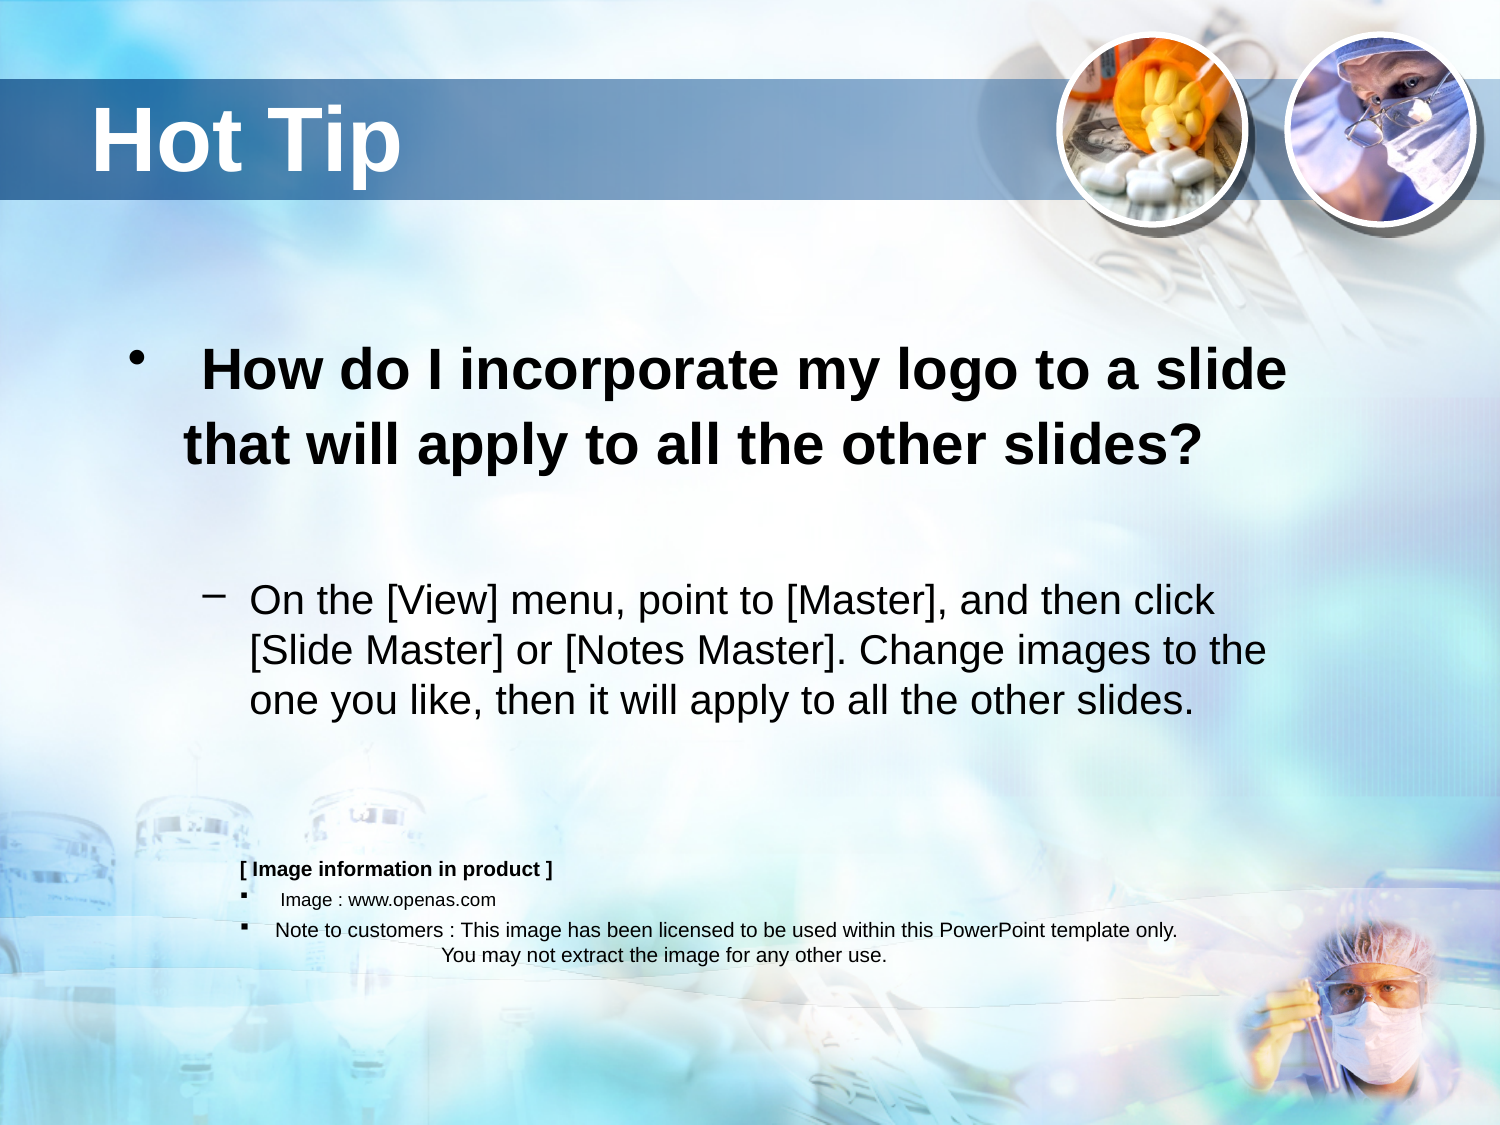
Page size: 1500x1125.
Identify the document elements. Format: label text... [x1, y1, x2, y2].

title Hot Tip [74, 40, 1051, 229]
picture [0, 0, 1500, 1125]
text_box [ Image information in product ] Image : www.openas.com Note to customers : This image has been licensed to be used within this PowerPoint template only. You may not extract the image for any other use. [224, 848, 1263, 975]
list How do I incorporate my logo to a slide that will apply to all the other slides? On the [View] menu, point to [Master], and then click [Slide Master] or [Notes Master]. Change images to the one you like, then it will apply to all the other slides. [112, 319, 1338, 858]
